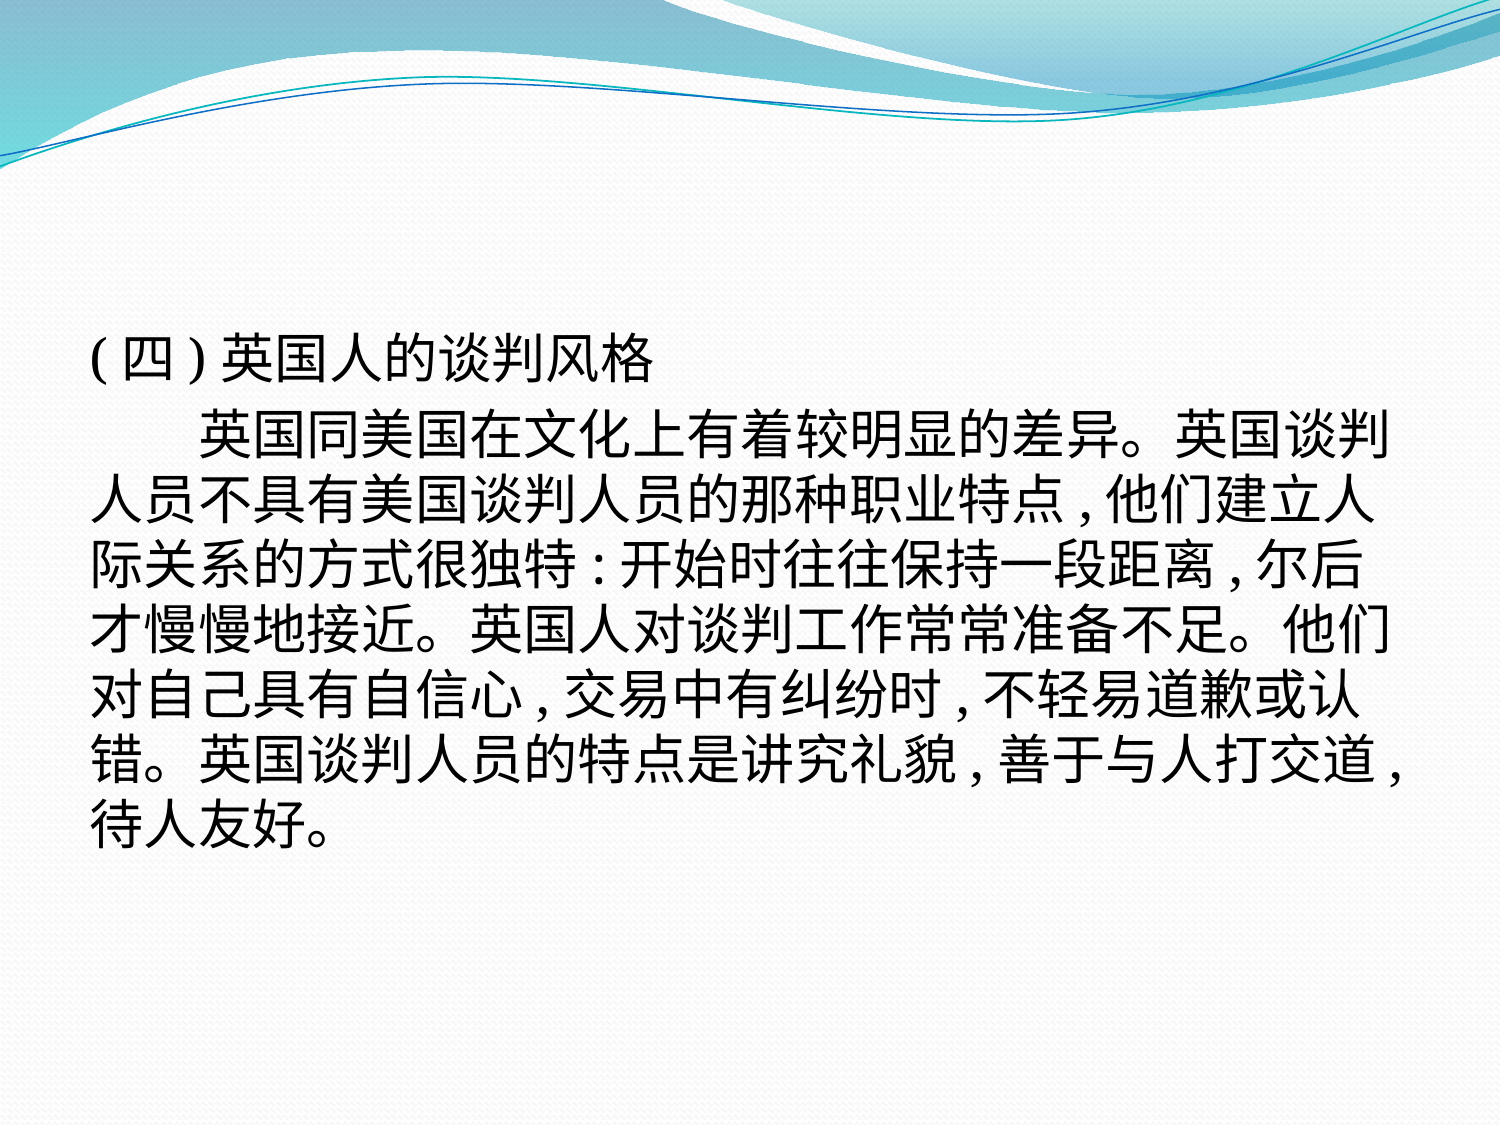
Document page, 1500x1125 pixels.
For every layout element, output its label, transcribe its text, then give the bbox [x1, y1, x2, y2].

list (四)英国人的谈判风格 英国同美国在文化上有着较明显的差异。英国谈判人员不具有美国谈判人员的那种职业特点,他们建立人际关系的方式很独特:开始时往往保持一段距离,尔后才慢慢地接近。英国人对谈判工作常常准备不足。他们对自己具有自信心,交易中有纠纷时,不轻易道歉或认错。英国谈判人员的特点是讲究礼貌,善于与人打交道,待人友好。 [75, 317, 1425, 1038]
